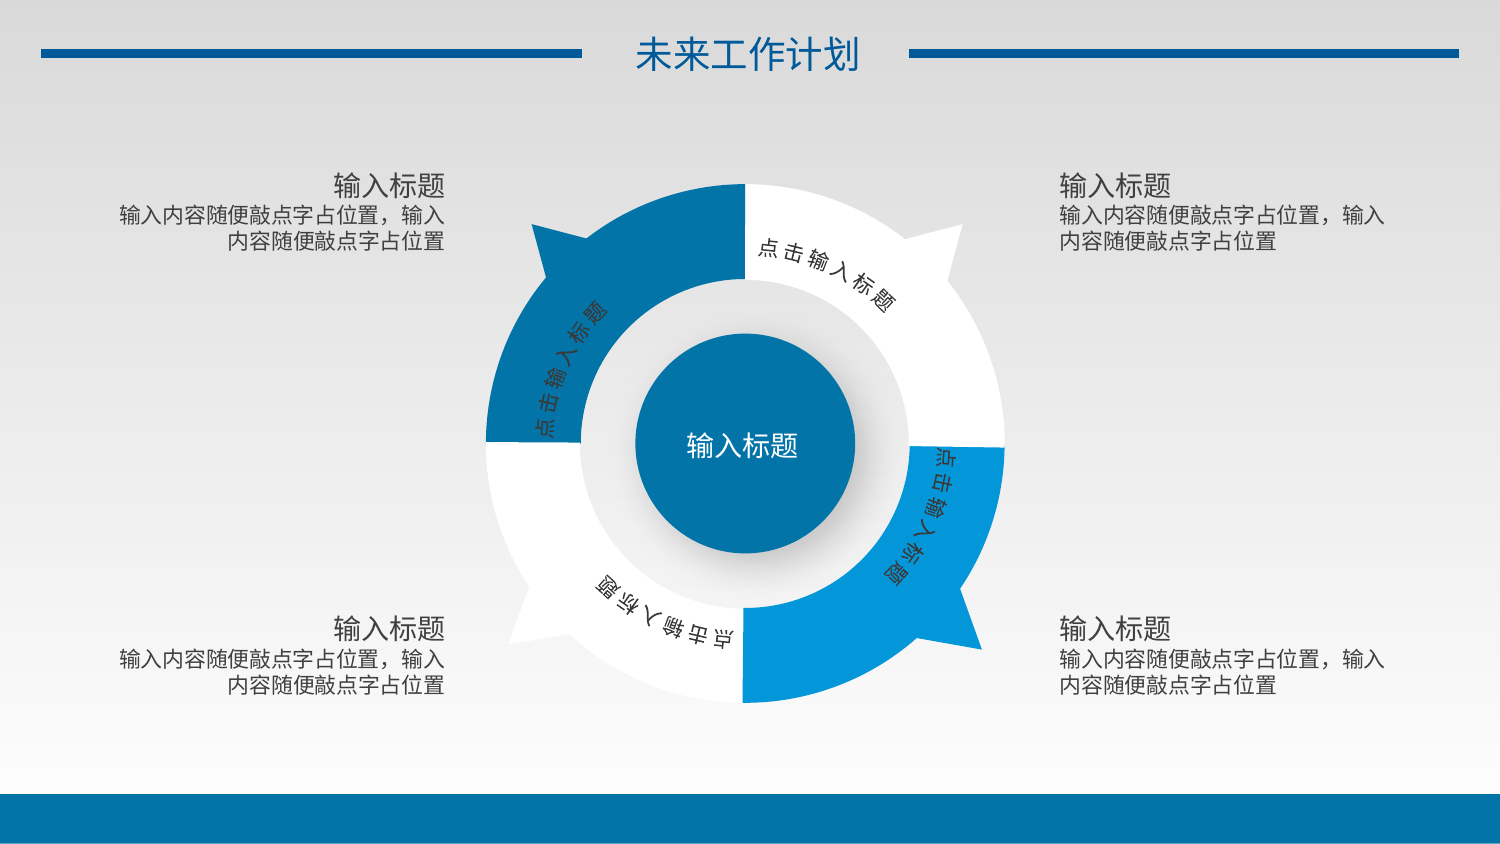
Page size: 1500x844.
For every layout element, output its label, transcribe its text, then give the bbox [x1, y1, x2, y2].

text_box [485, 184, 1005, 703]
text_box 未来工作计划 [586, 23, 910, 84]
text_box [0, 793, 1500, 844]
text_box 输入标题 输入内容随便敲点字占位置，输入内容随便敲点字占位置 [93, 604, 461, 706]
text_box 输入标题 输入内容随便敲点字占位置，输入内容随便敲点字占位置 [1044, 160, 1412, 262]
text_box 输入标题 输入内容随便敲点字占位置，输入内容随便敲点字占位置 [1044, 604, 1412, 706]
text_box 输入标题 输入内容随便敲点字占位置，输入内容随便敲点字占位置 [93, 160, 461, 262]
